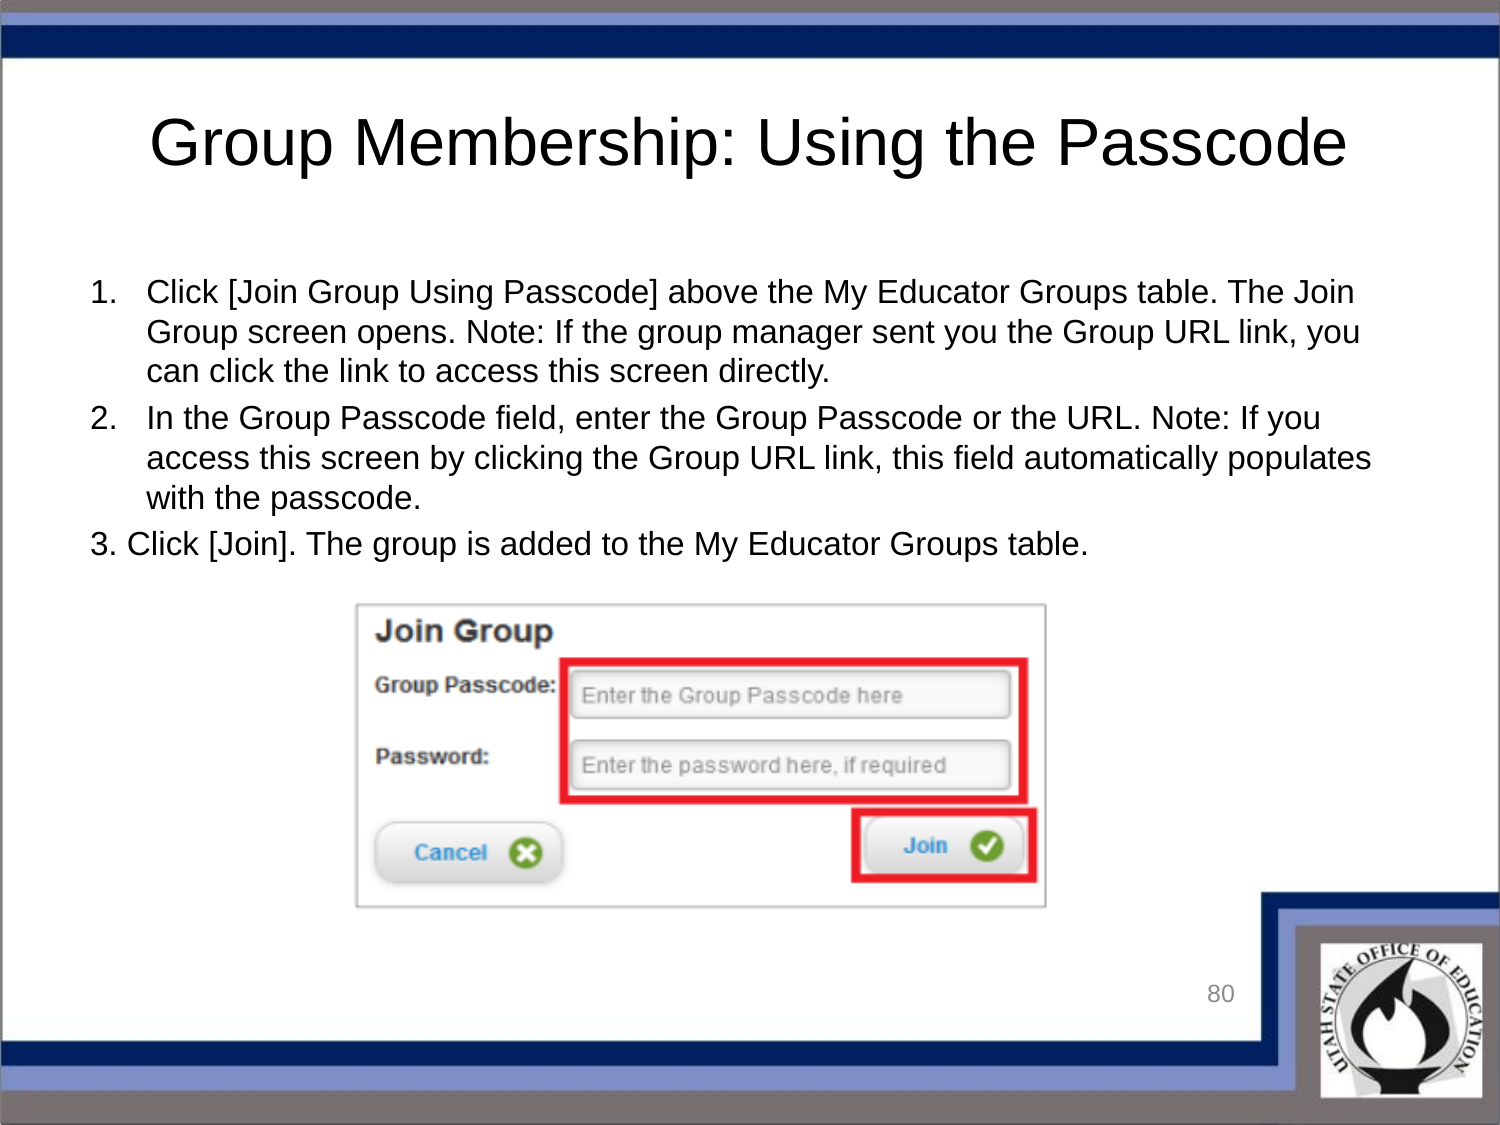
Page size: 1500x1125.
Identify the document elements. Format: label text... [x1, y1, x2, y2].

slide_number 80 [900, 962, 1250, 1023]
picture [0, 0, 1500, 1125]
title Group Membership: Using the Passcode [75, 45, 1425, 233]
list Click [Join Group Using Passcode] above the My Educator Groups table. The Join Group screen opens. Note: If the group manager sent you the Group URL link, you can click the link to access this screen directly. In the Group Passcode field, enter the Group Passcode or the URL. Note: If you access this screen by clicking the Group URL link, this field automatically populates with the passcode. 3. Click [Join]. The group is added to the My Educator Groups table. [75, 262, 1425, 888]
